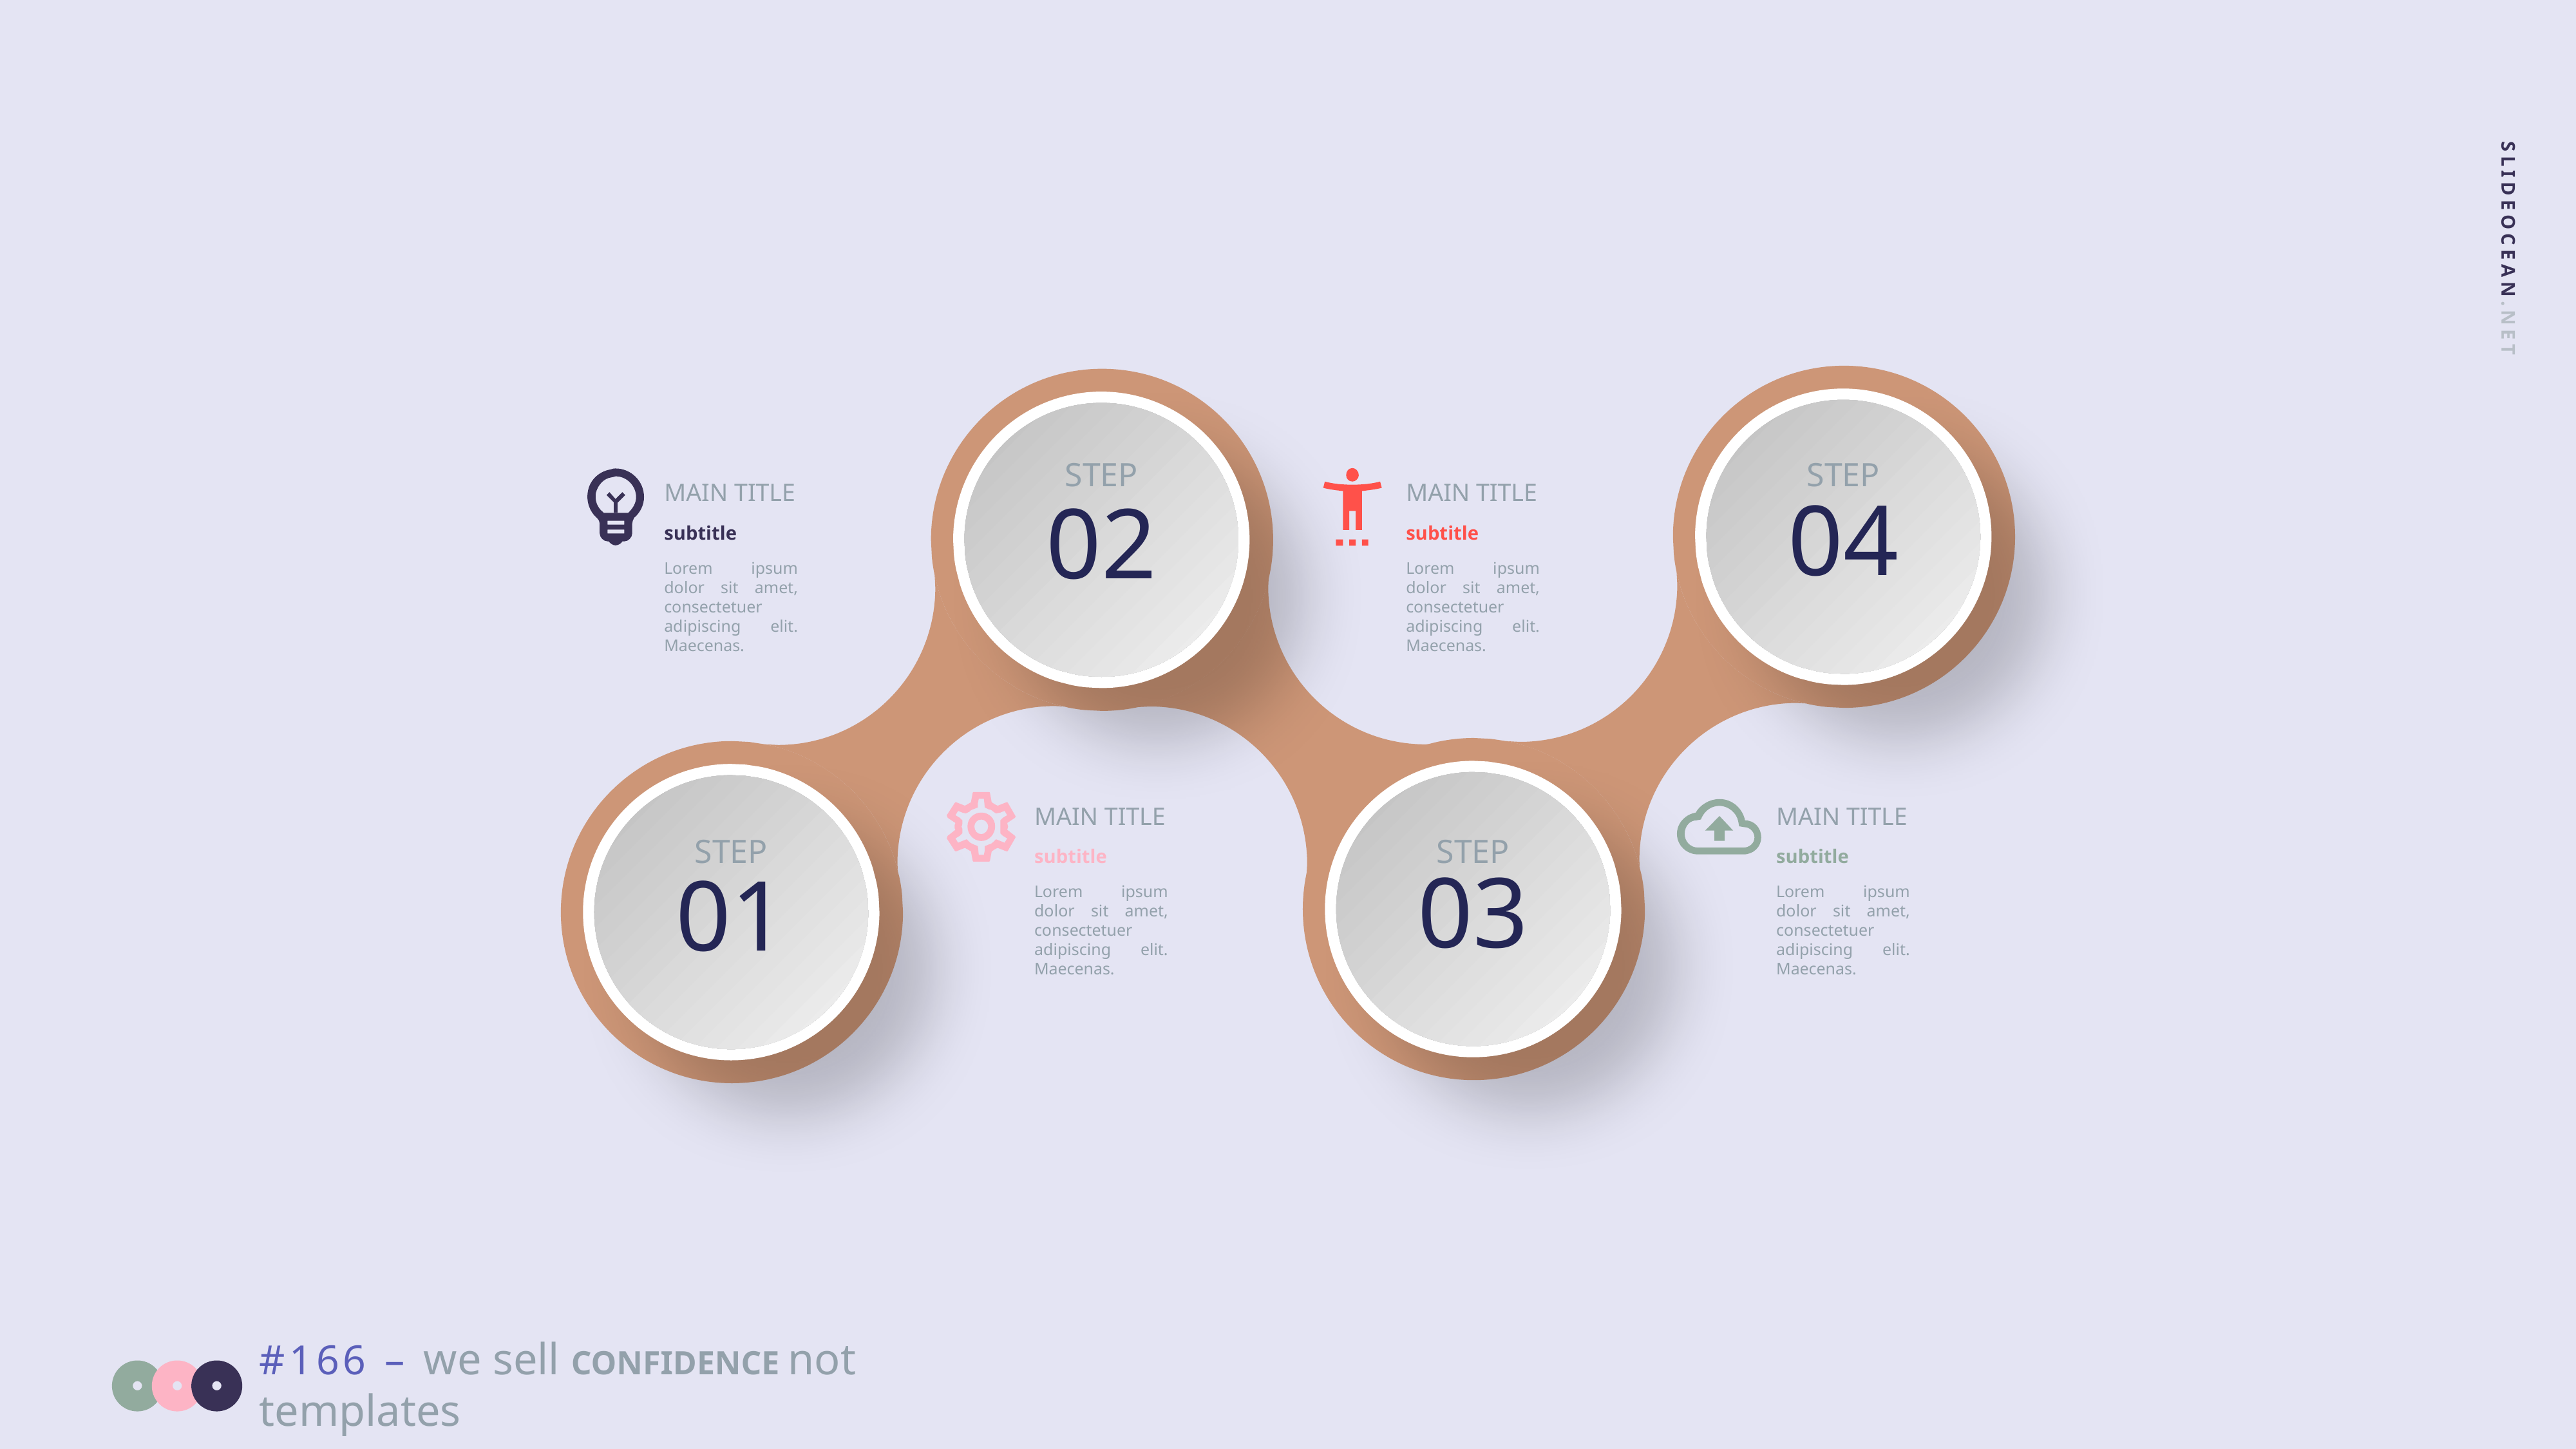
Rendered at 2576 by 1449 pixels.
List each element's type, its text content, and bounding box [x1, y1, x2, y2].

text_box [1324, 760, 1622, 1058]
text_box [1766, 795, 1920, 985]
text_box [1024, 795, 1179, 985]
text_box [585, 468, 645, 546]
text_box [952, 391, 1250, 688]
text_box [1694, 388, 1992, 686]
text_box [654, 471, 808, 661]
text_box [582, 763, 880, 1061]
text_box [1396, 471, 1550, 661]
text_box #166 – we sell CONFIDENCE not templates [259, 1331, 1065, 1435]
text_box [560, 365, 2016, 1084]
